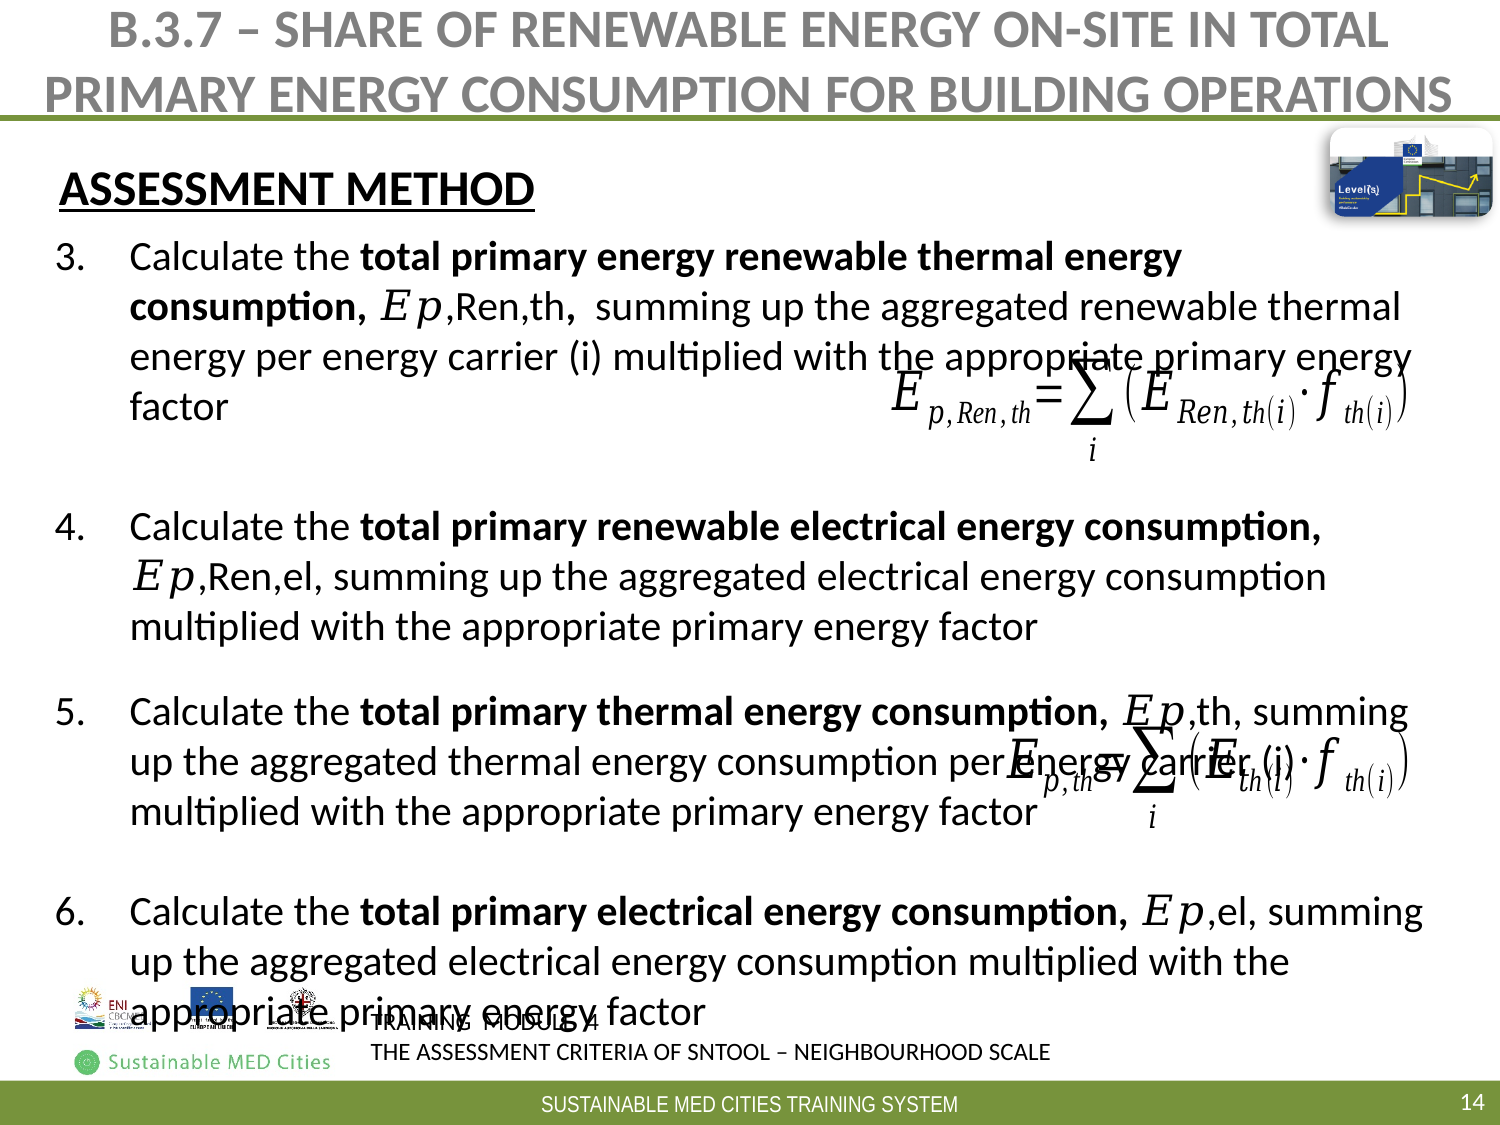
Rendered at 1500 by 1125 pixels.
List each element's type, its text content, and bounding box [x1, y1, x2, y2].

slide_number 14 [1458, 1078, 1500, 1123]
picture [1329, 127, 1493, 217]
text_box ASSESSMENT METHOD [43, 147, 1326, 221]
title B.3.7 – SHARE OF RENEWABLE ENERGY ON-SITE IN TOTAL PRIMARY ENERGY CONSUMPTION FOR BUILDING OPERATIONS [0, 0, 1500, 117]
text_box Calculate the total primary energy renewable thermal energy consumption, 𝐸𝑝,Ren,th, summing up the aggregated renewable thermal energy per energy carrier (i) multiplied with the appropriate primary energy factor Calculate the total primary renewable electrical energy consumption, 𝐸𝑝,Ren,el, summing up the aggregated electrical energy consumption multiplied with the appropriate primary energy factor Calculate the total primary thermal energy consumption, 𝐸𝑝,th, summing up the aggregated thermal energy consumption per energy carrier (i) multiplied with the appropriate primary energy factor Calculate the total primary electrical energy consumption, 𝐸𝑝,el, summing up the aggregated electrical energy consumption multiplied with the appropriate primary energy factor [39, 221, 1458, 1125]
